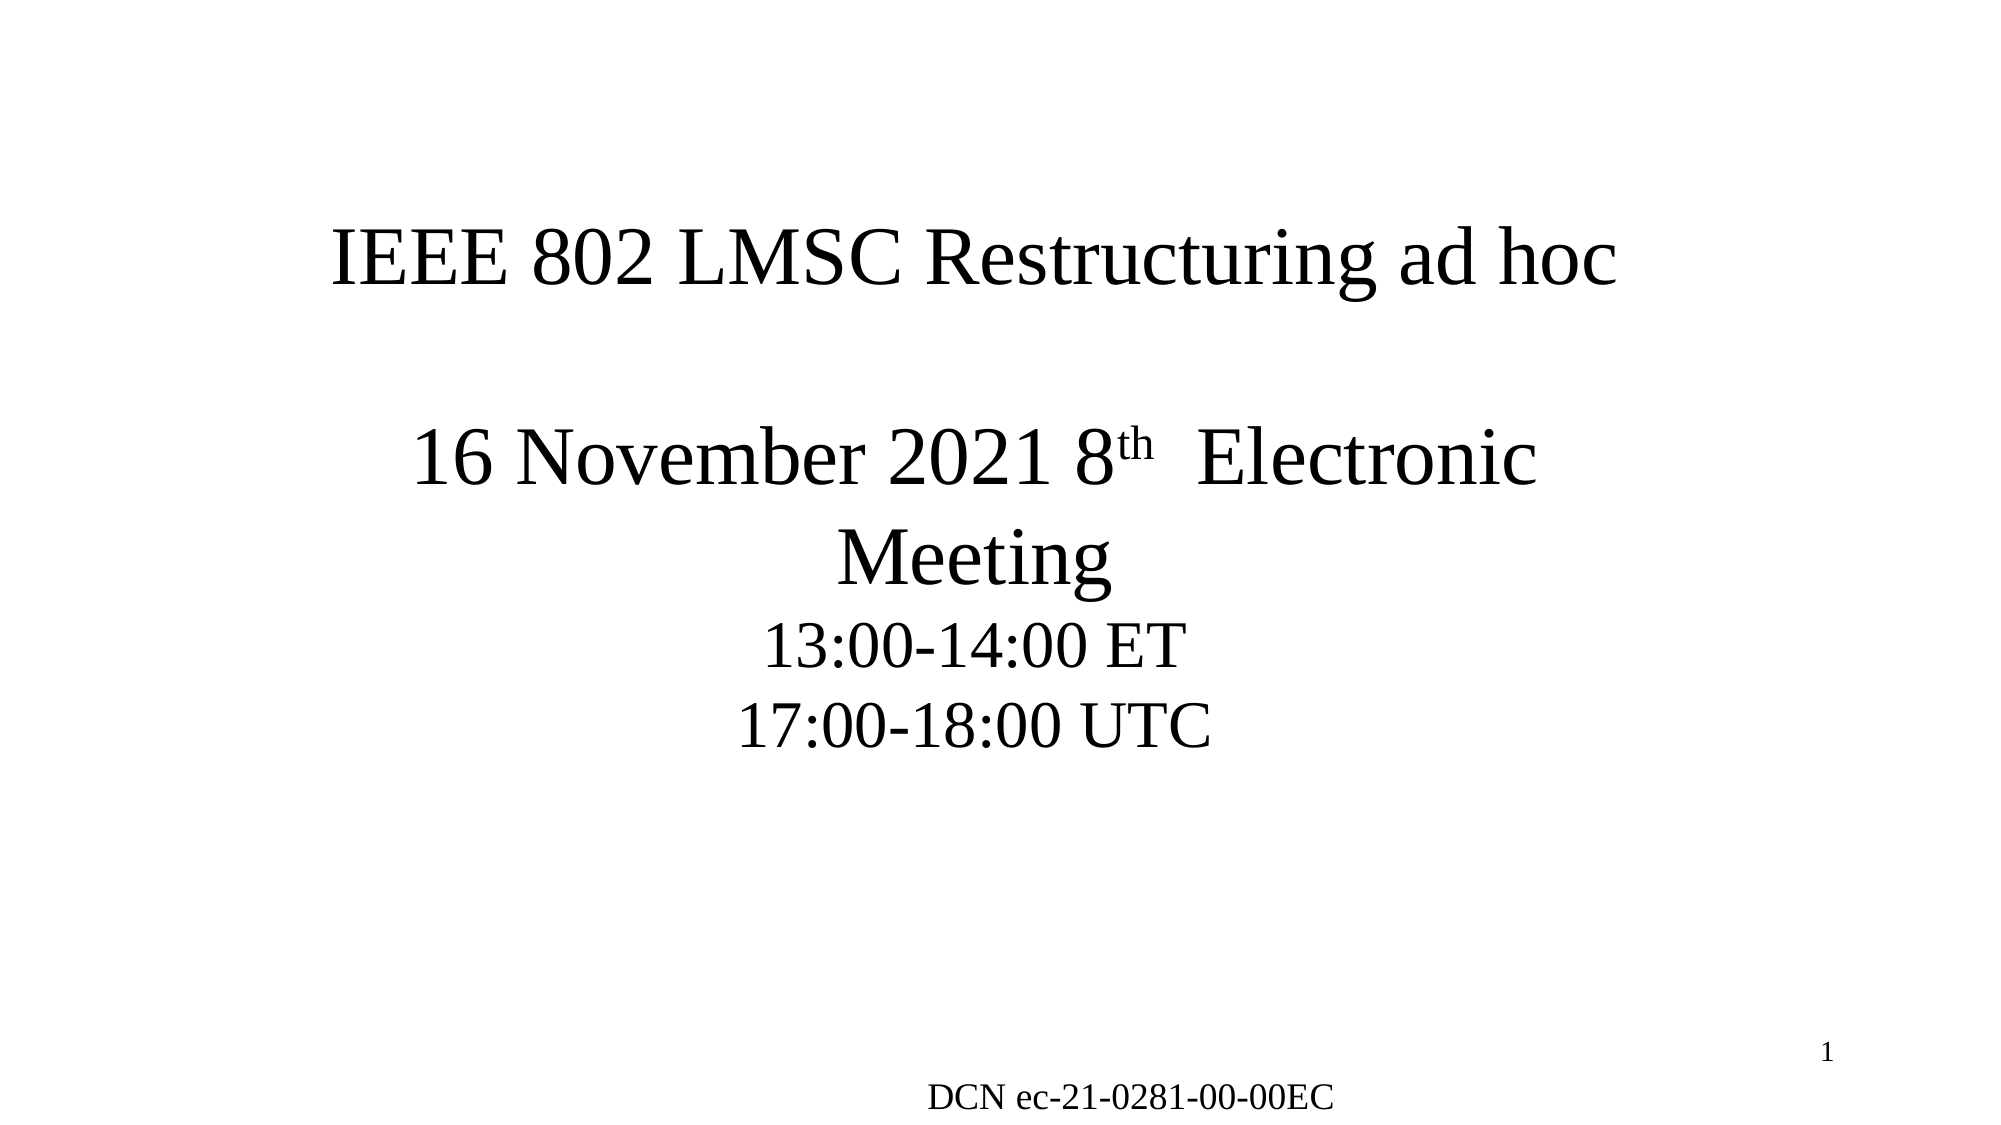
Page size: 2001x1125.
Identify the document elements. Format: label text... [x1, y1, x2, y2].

title IEEE 802 LMSC Restructuring ad hoc 16 November 2021 8th Electronic Meeting 13:00-14:00 ET 17:00-18:00 UTC [274, 224, 1676, 938]
text_box DCN ec-21-0281-00-00EC [912, 1064, 1780, 1125]
slide_number 1 [1433, 1024, 1851, 1101]
